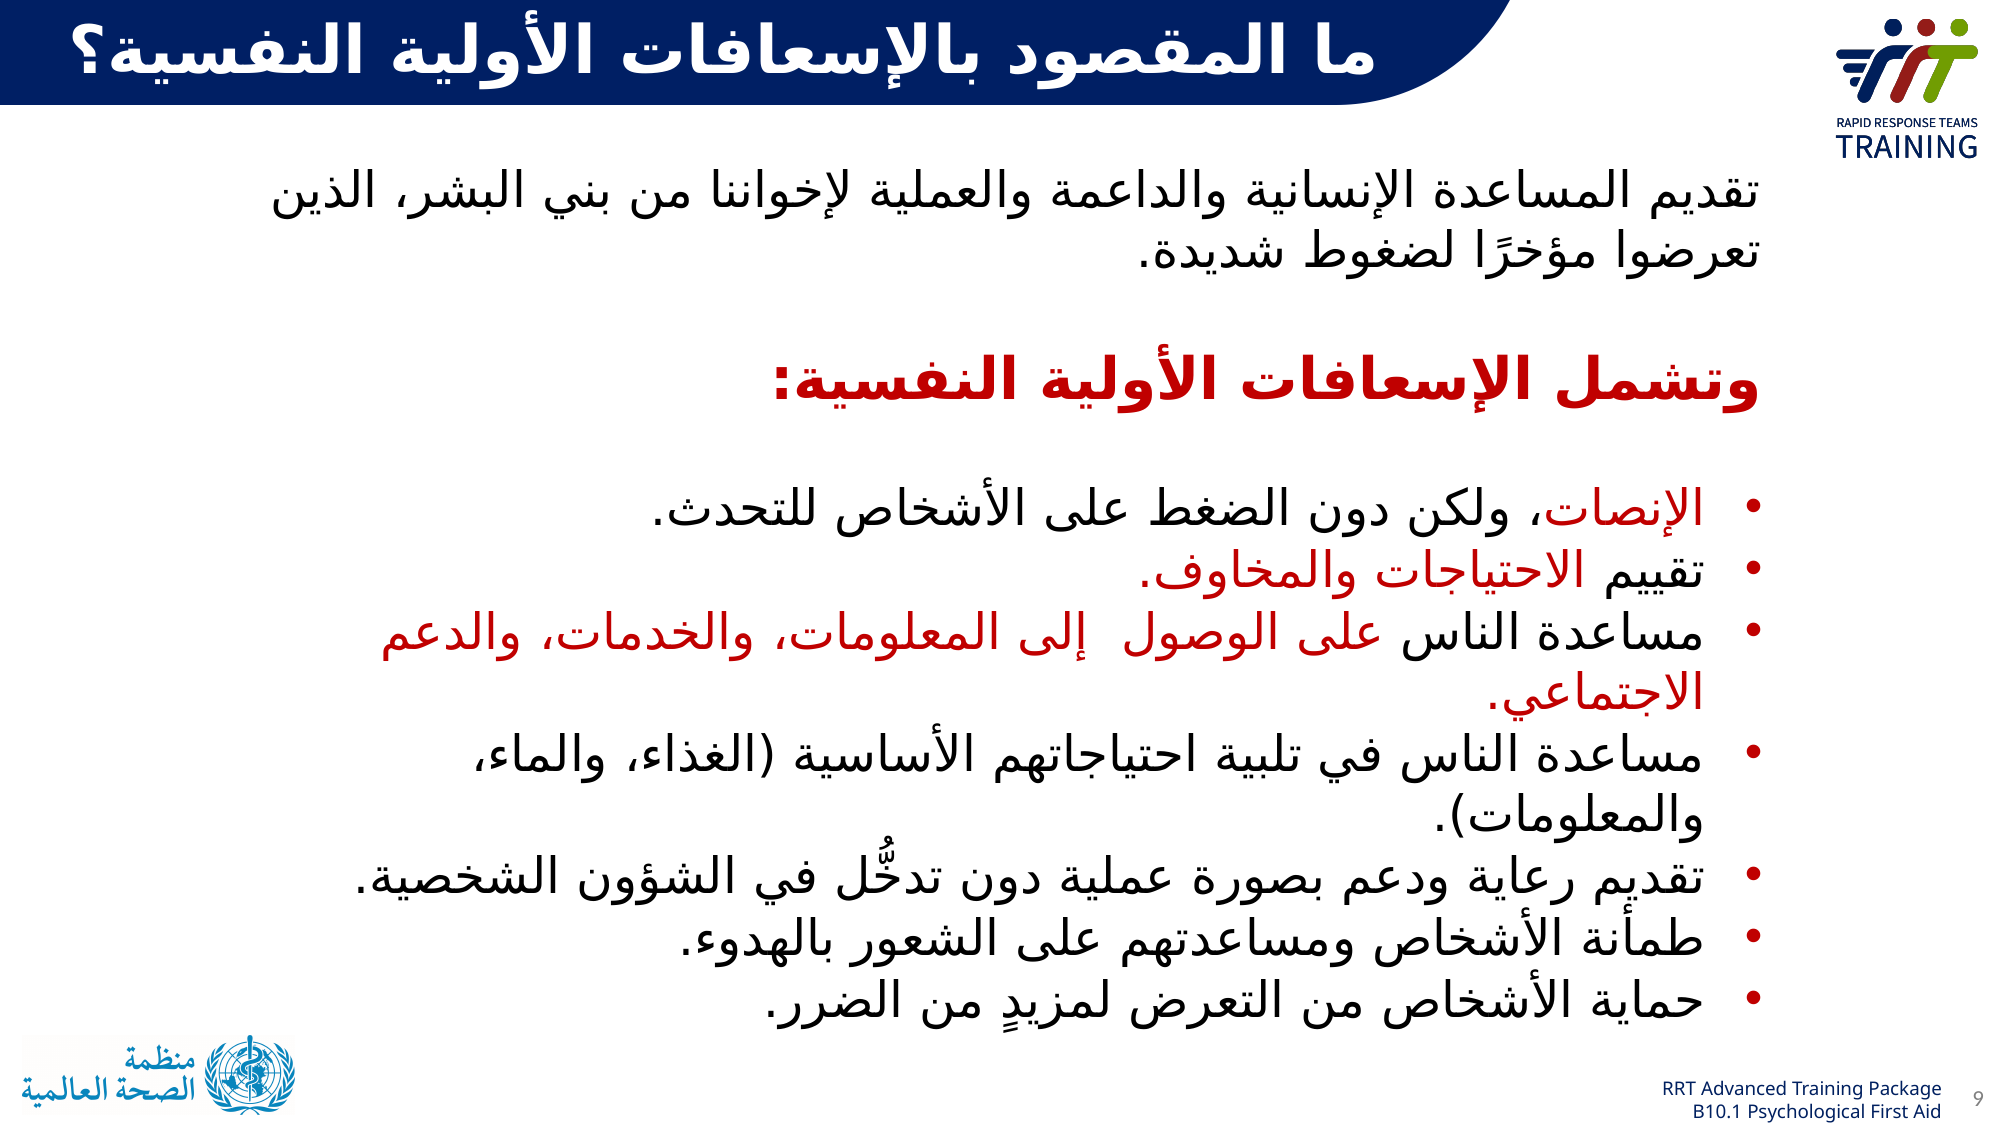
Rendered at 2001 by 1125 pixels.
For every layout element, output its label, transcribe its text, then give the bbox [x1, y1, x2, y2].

picture [22, 1035, 295, 1115]
text_box تقديم المساعدة الإنسانية والداعمة والعملية لإخواننا من بني البشر، الذين تعرضوا مؤخرًا لضغوط شديدة. وتشمل الإسعافات الأولية النفسية: الإنصات، ولكن دون الضغط على الأشخاص للتحدث. تقييم الاحتياجات والمخاوف. مساعدة الناس على الوصول إلى المعلومات، والخدمات، والدعم الاجتماعي. مساعدة الناس في تلبية احتياجاتهم الأساسية (الغذاء، والماء، والمعلومات). تقديم رعاية ودعم بصورة عملية دون تدخُّل في الشؤون الشخصية. طمأنة الأشخاص ومساعدتهم على الشعور بالهدوء. حماية الأشخاص من التعرض لمزيدٍ من الضرر. [230, 149, 1770, 1096]
picture [1835, 19, 1978, 167]
text_box ما المقصود بالإسعافات الأولية النفسية؟ [19, 7, 1387, 97]
picture [0, 0, 1533, 105]
